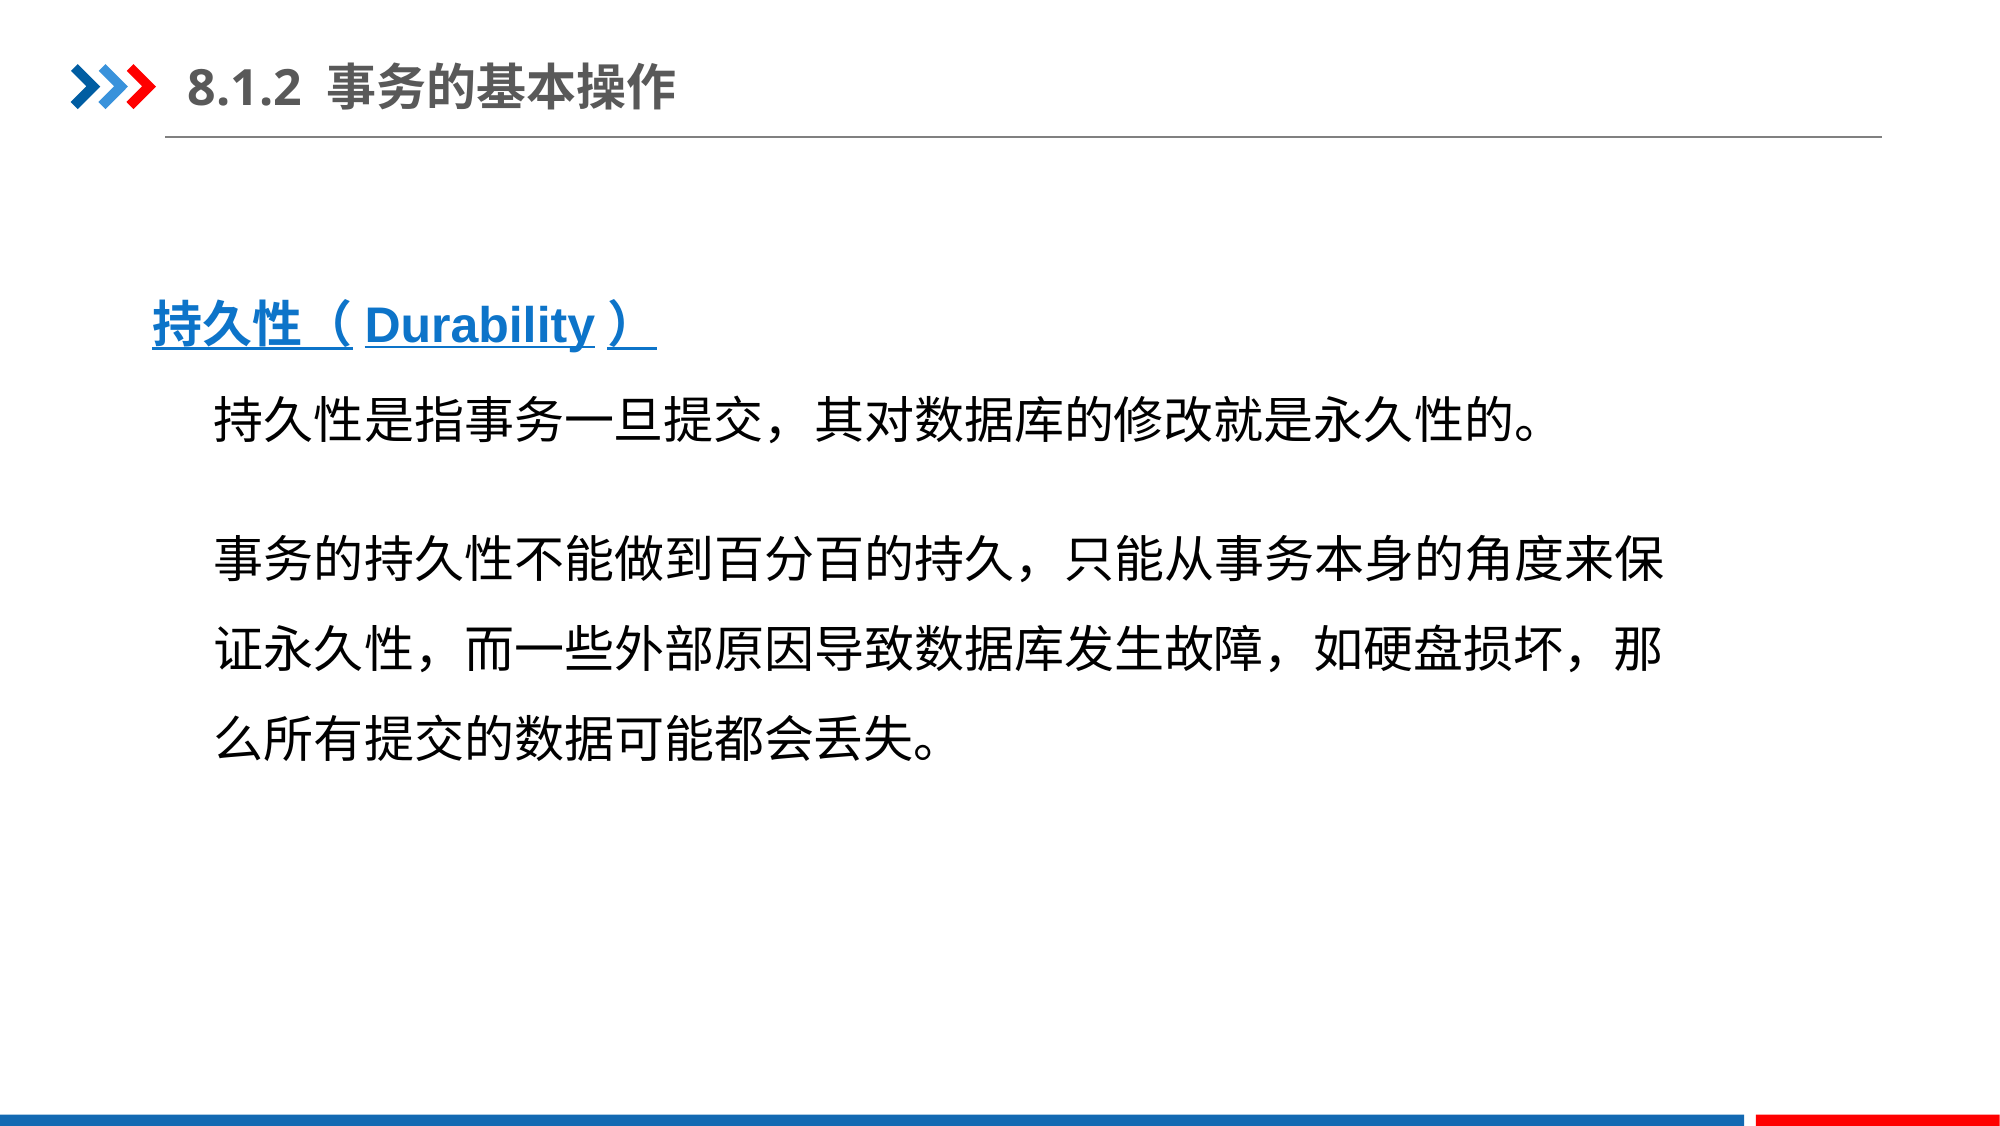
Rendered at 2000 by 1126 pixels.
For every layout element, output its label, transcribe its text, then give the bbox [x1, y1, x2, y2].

text_box 8.1.2 事务的基本操作 [187, 43, 827, 127]
text_box 持久性是指事务一旦提交，其对数据库的修改就是永久性的。 [199, 351, 1689, 457]
text_box 事务的持久性不能做到百分百的持久，只能从事务本身的角度来保证永久性，而一些外部原因导致数据库发生故障，如硬盘损坏，那么所有提交的数据可能都会丢失。 [199, 490, 1689, 775]
text_box 持久性（Durability） [137, 255, 1541, 361]
